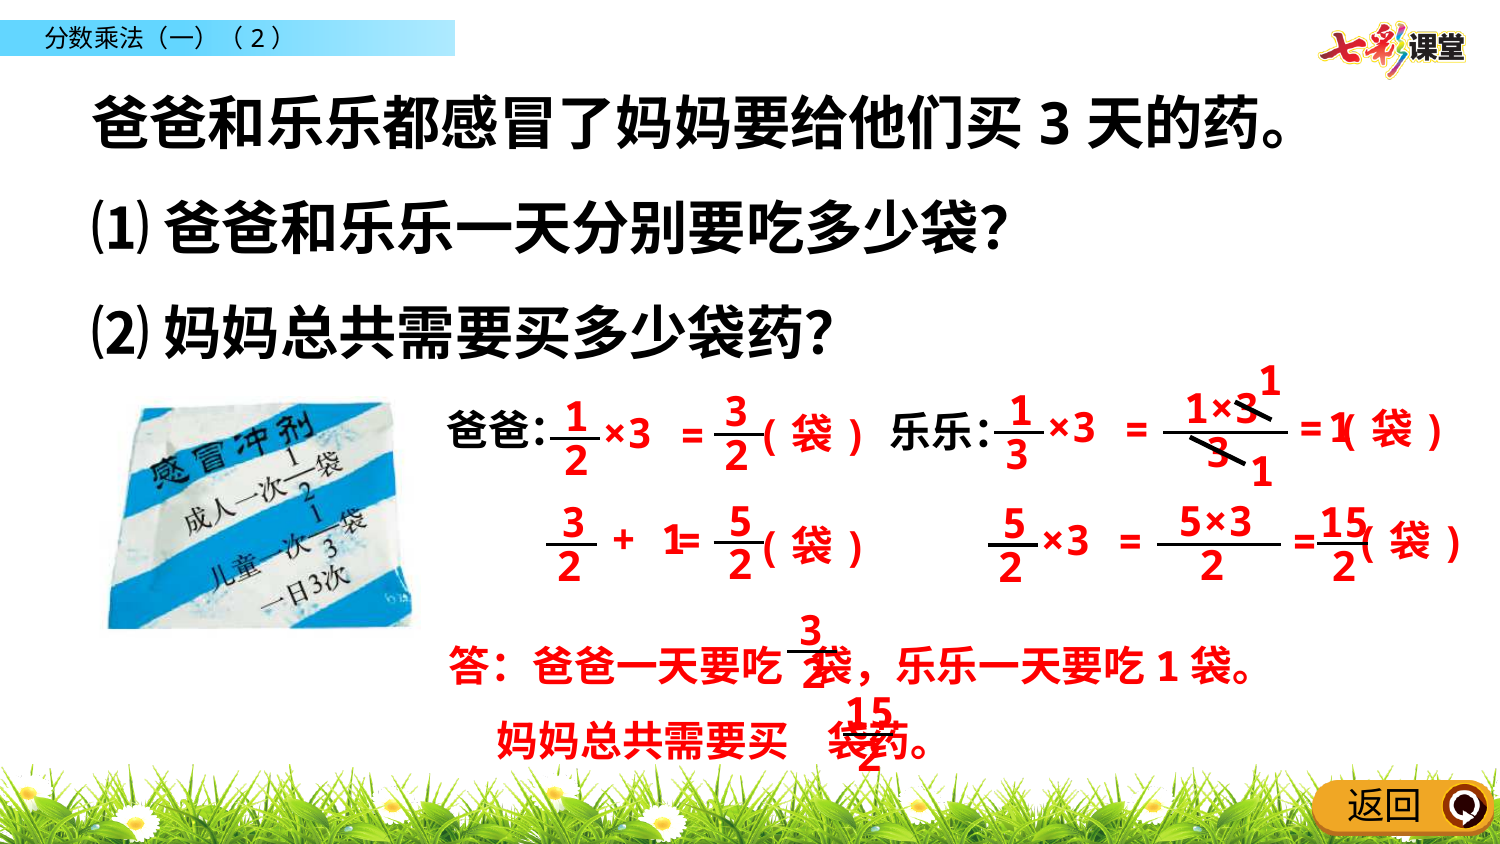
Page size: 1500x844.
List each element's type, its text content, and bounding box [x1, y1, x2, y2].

text_box 爸爸： [431, 396, 544, 462]
picture [0, 764, 1500, 844]
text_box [543, 486, 870, 594]
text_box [549, 377, 870, 486]
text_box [433, 595, 1345, 789]
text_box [984, 487, 1468, 599]
text_box 乐乐： [874, 398, 985, 463]
picture [1316, 20, 1468, 80]
picture [82, 396, 421, 638]
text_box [990, 345, 1450, 485]
text_box 爸爸和乐乐都感冒了妈妈要给他们买3天的药。 ⑴爸爸和乐乐一天分别要吃多少袋？ ⑵妈妈总共需要买多少袋药？ [76, 43, 1362, 374]
